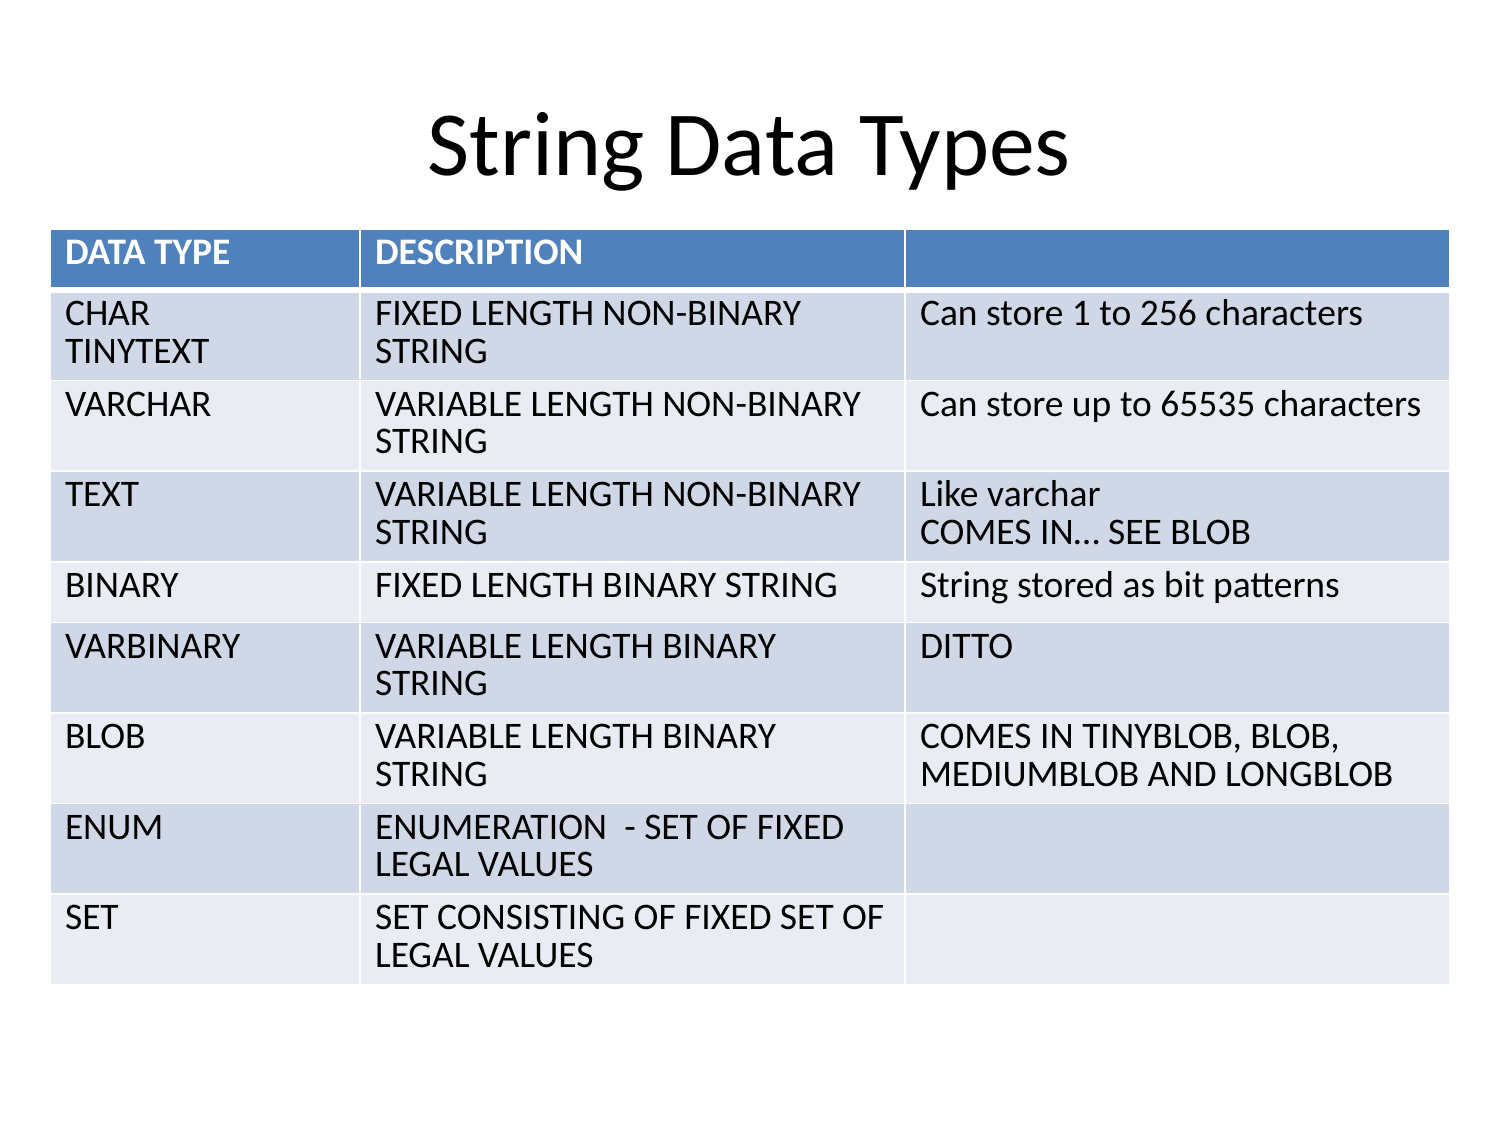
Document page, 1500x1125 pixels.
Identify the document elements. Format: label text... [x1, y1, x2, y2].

table_cell FIXED LENGTH NON-BINARY STRING [361, 293, 904, 380]
table_cell SET [51, 895, 359, 984]
table_cell Can store up to 65535 characters [906, 381, 1449, 470]
table_cell ENUM [51, 804, 359, 893]
table_cell VARIABLE LENGTH NON-BINARY STRING [361, 381, 904, 470]
table_cell VARIABLE LENGTH NON-BINARY STRING [361, 472, 904, 561]
table_cell ENUMERATION - SET OF FIXED LEGAL VALUES [361, 804, 904, 893]
table_cell FIXED LENGTH BINARY STRING [361, 563, 904, 622]
table_cell SET CONSISTING OF FIXED SET OF LEGAL VALUES [361, 895, 904, 984]
table_header DESCRIPTION [361, 230, 904, 287]
table_cell DITTO [906, 623, 1449, 712]
table_cell VARCHAR [51, 381, 359, 470]
table_cell VARBINARY [51, 623, 359, 712]
table_cell Can store 1 to 256 characters [906, 293, 1449, 380]
table_header DATA TYPE [51, 230, 359, 287]
table_cell String stored as bit patterns [906, 563, 1449, 622]
table_cell Like varchar COMES IN… SEE BLOB [906, 472, 1449, 561]
table_cell VARIABLE LENGTH BINARY STRING [361, 714, 904, 803]
table_cell BINARY [51, 563, 359, 622]
table_cell [906, 804, 1449, 893]
table_cell [906, 895, 1449, 984]
table_cell BLOB [51, 714, 359, 803]
table_cell COMES IN TINYBLOB, BLOB, MEDIUMBLOB AND LONGBLOB [906, 714, 1449, 803]
table_cell CHAR TINYTEXT [51, 293, 359, 380]
table_cell TEXT [51, 472, 359, 561]
table_header [906, 230, 1449, 287]
table_cell VARIABLE LENGTH BINARY STRING [361, 623, 904, 712]
title String Data Types [75, 45, 1425, 228]
